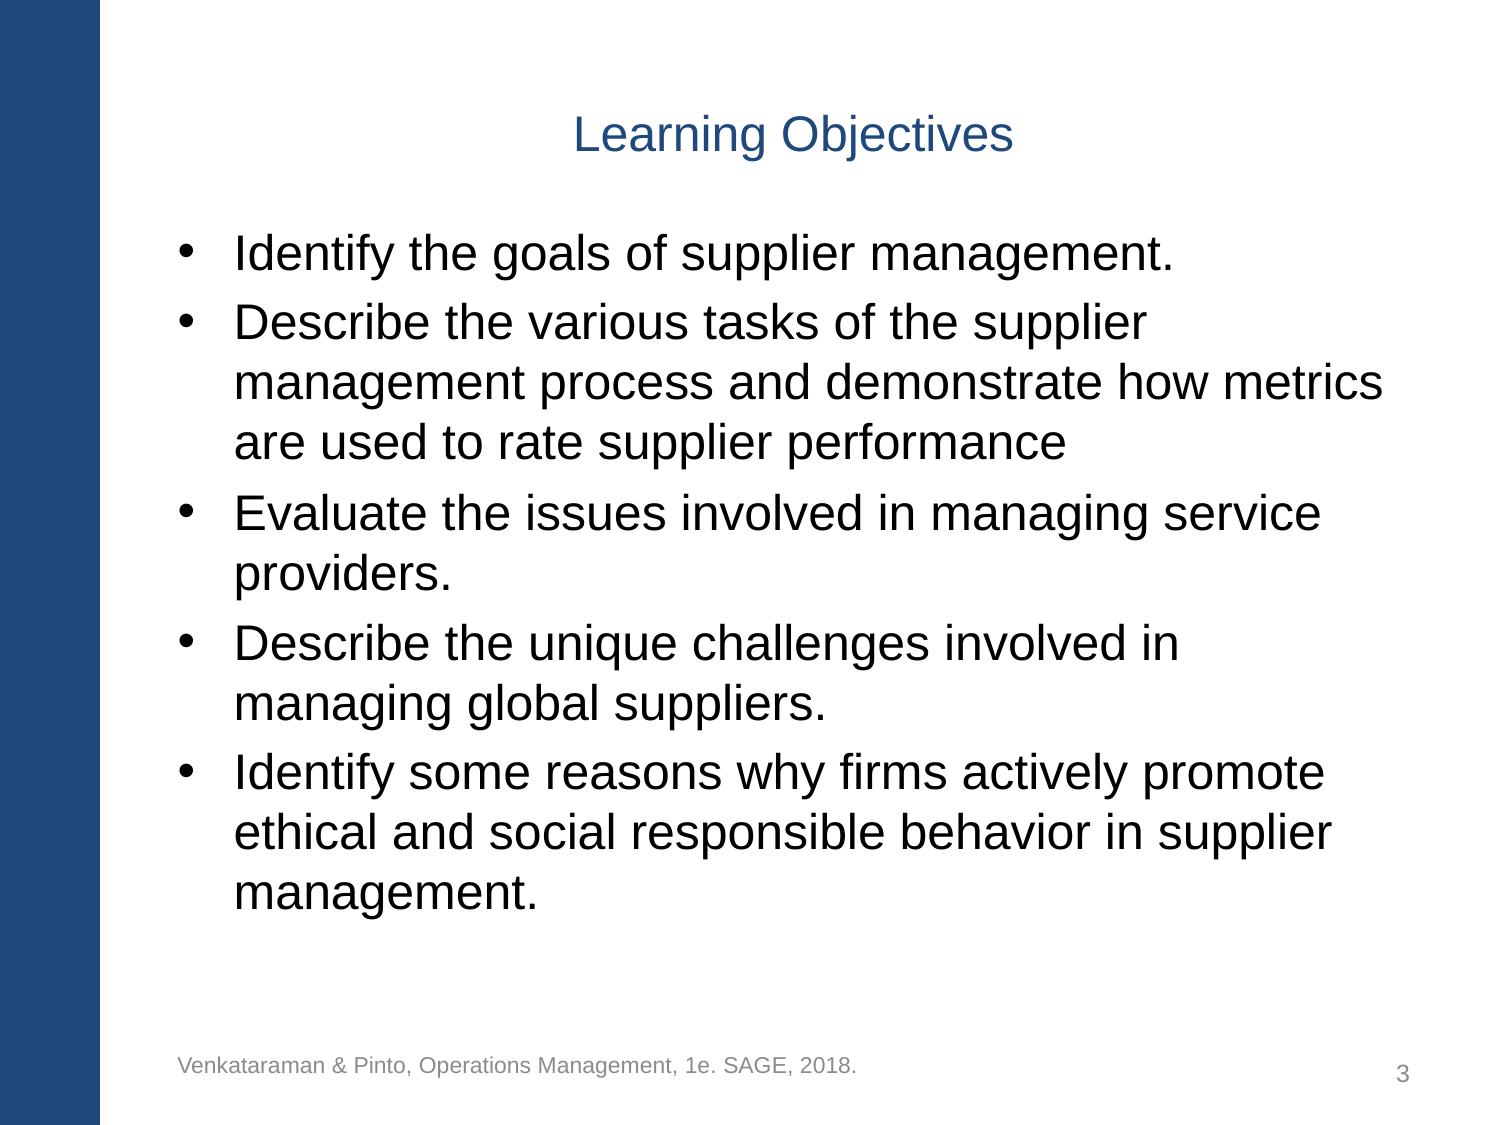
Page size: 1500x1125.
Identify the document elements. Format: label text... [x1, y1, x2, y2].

slide_number 3 [1350, 1042, 1425, 1103]
title Learning Objectives [162, 37, 1425, 212]
footer Venkataraman & Pinto, Operations Management, 1e. SAGE, 2018. [162, 1042, 1313, 1103]
list Identify the goals of supplier management. Describe the various tasks of the supplier management process and demonstrate how metrics are used to rate supplier performance Evaluate the issues involved in managing service providers. Describe the unique challenges involved in managing global suppliers. Identify some reasons why firms actively promote ethical and social responsible behavior in supplier management. [162, 212, 1425, 1013]
